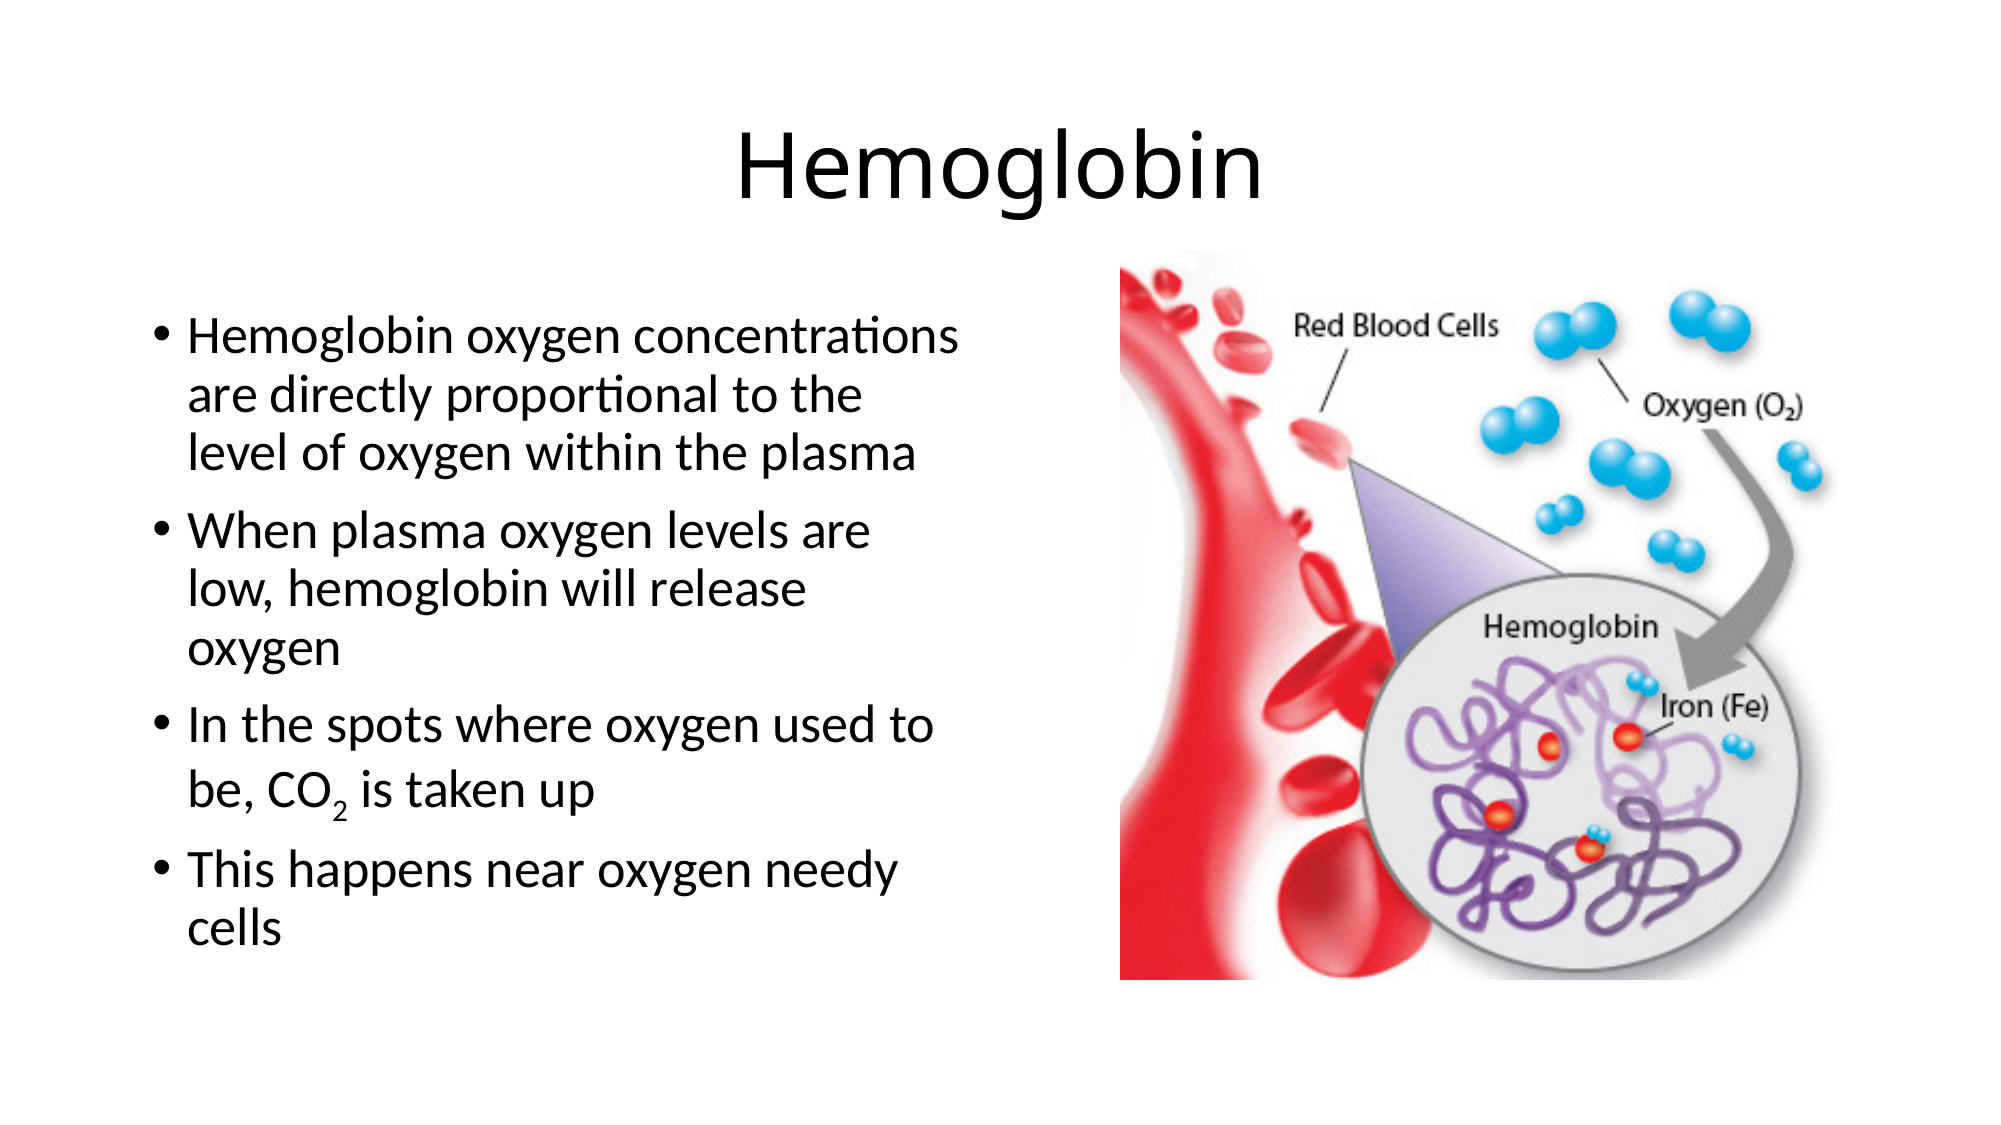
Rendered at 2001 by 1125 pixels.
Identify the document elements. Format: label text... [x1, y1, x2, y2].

title Hemoglobin [137, 59, 1863, 278]
picture [1120, 249, 1850, 980]
list Hemoglobin oxygen concentrations are directly proportional to the level of oxygen within the plasma When plasma oxygen levels are low, hemoglobin will release oxygen In the spots where oxygen used to be, CO2 is taken up This happens near oxygen needy cells [137, 299, 988, 1014]
